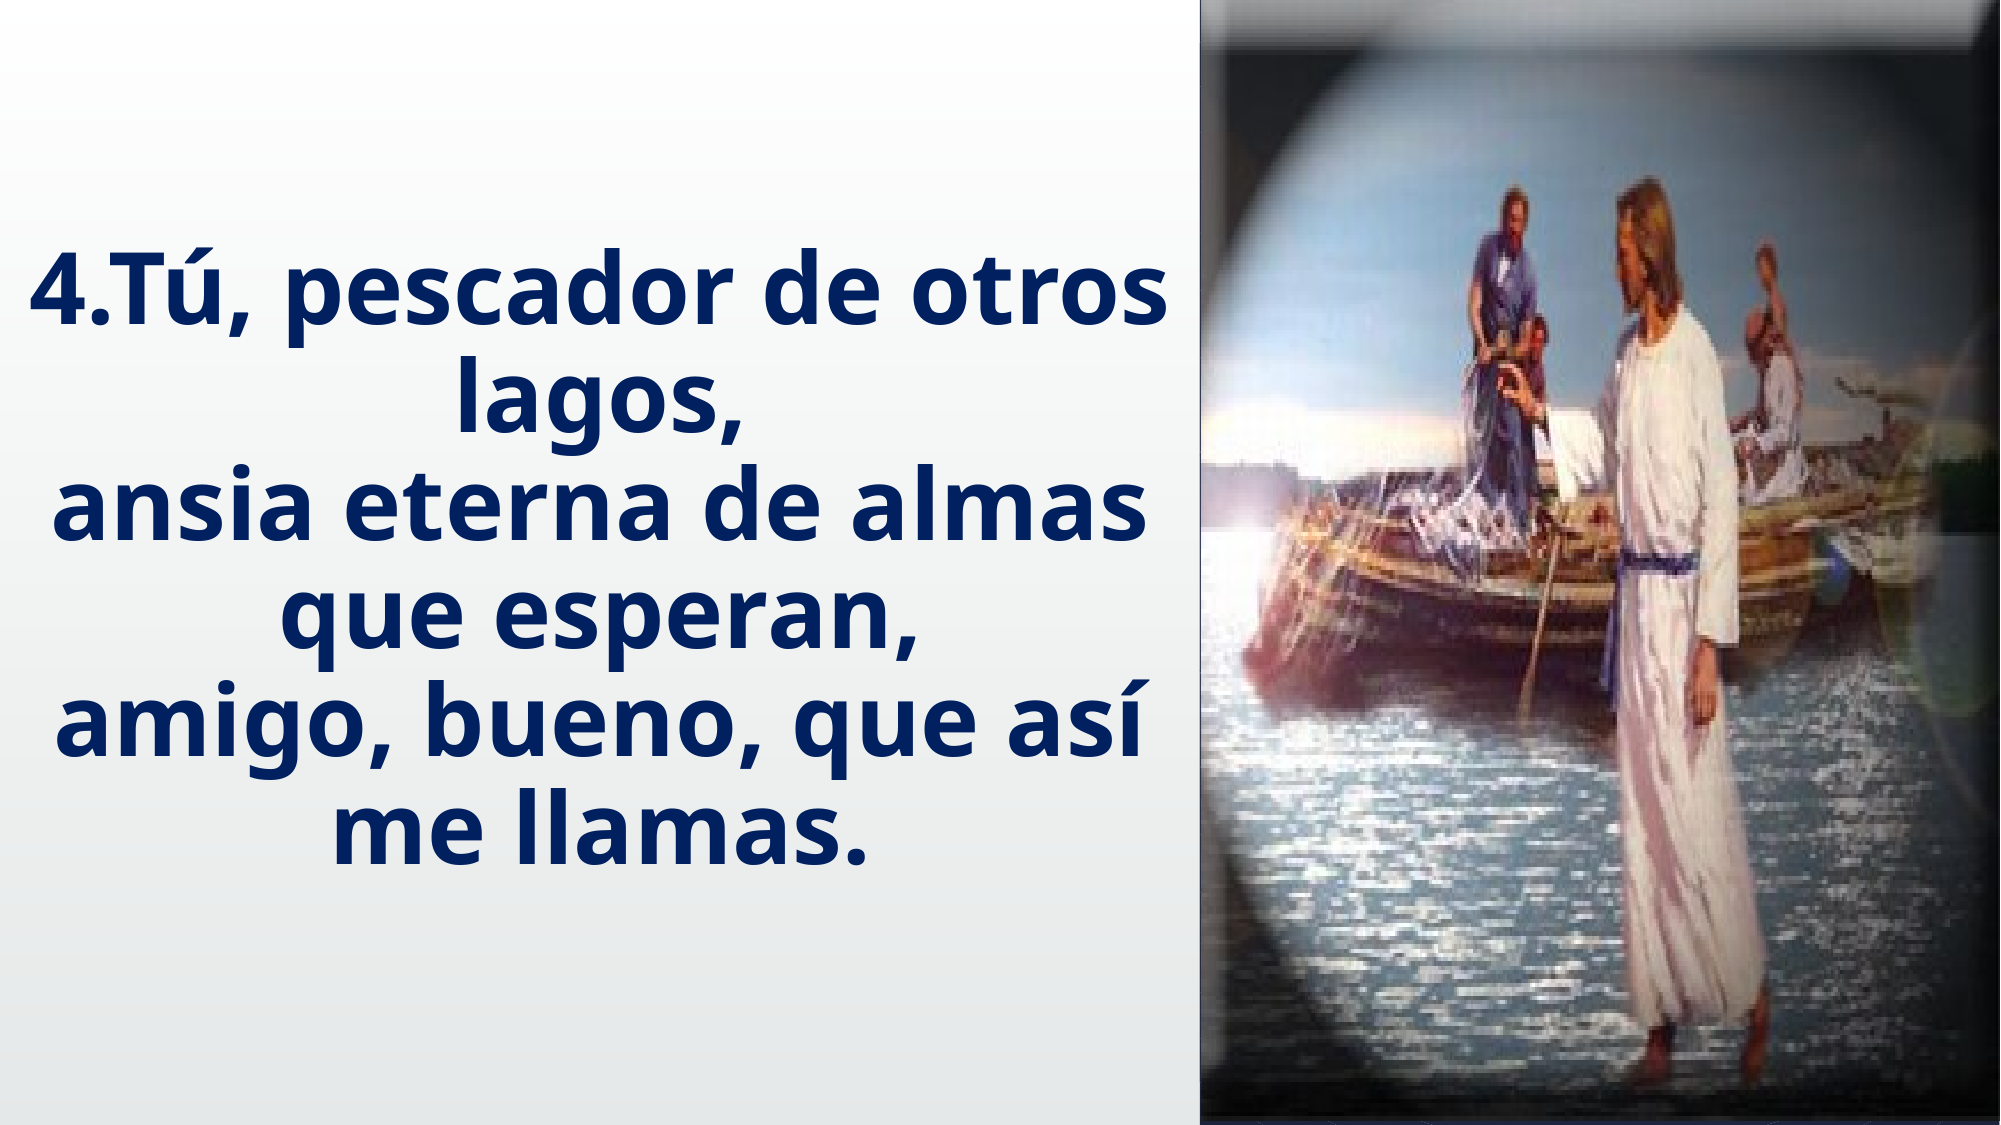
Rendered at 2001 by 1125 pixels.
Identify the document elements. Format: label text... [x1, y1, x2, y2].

title 4.Tú, pescador de otros lagos, ansia eterna de almas que esperan, amigo, bueno, que así me llamas. [0, 0, 1200, 1125]
picture [1200, 0, 2000, 1125]
